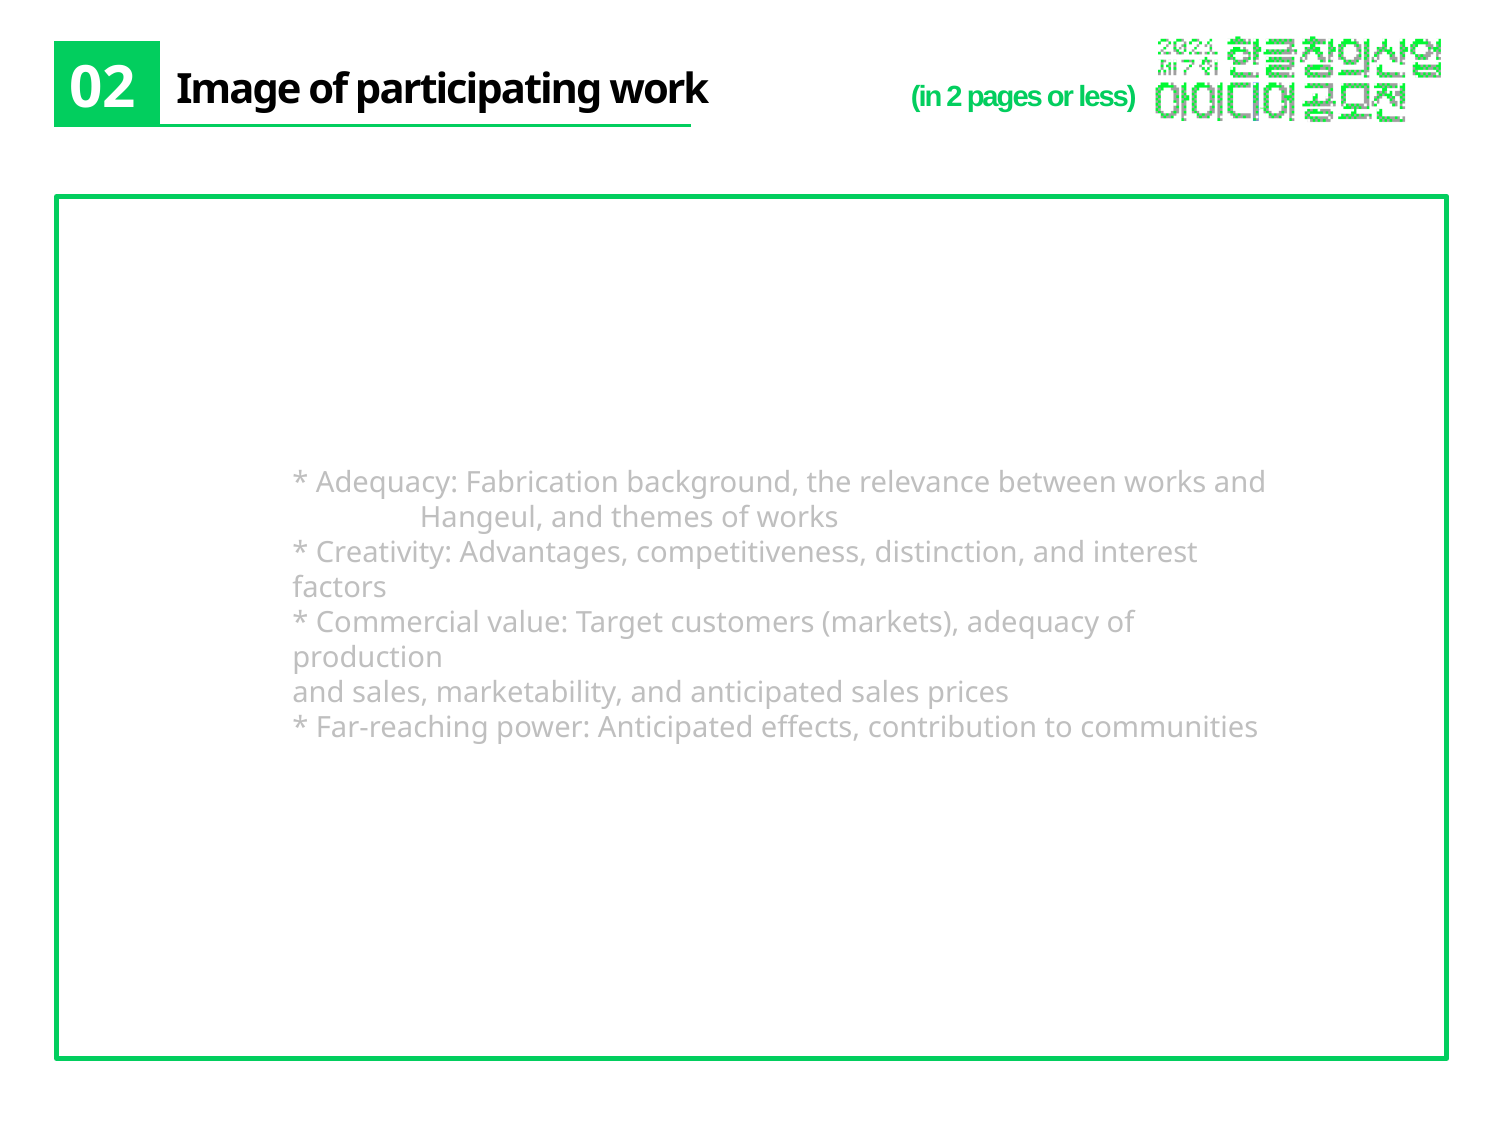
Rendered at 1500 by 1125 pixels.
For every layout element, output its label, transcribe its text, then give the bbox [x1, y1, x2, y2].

text_box [54, 194, 1449, 1061]
text_box * Adequacy: Fabrication background, the relevance between works and Hangeul, and themes of works * Creativity: Advantages, competitiveness, distinction, and interest factors * Commercial value: Target customers (markets), adequacy of production and sales, marketability, and anticipated sales prices * Far-reaching power: Anticipated effects, contribution to communities [277, 456, 1306, 751]
picture [1151, 31, 1444, 126]
